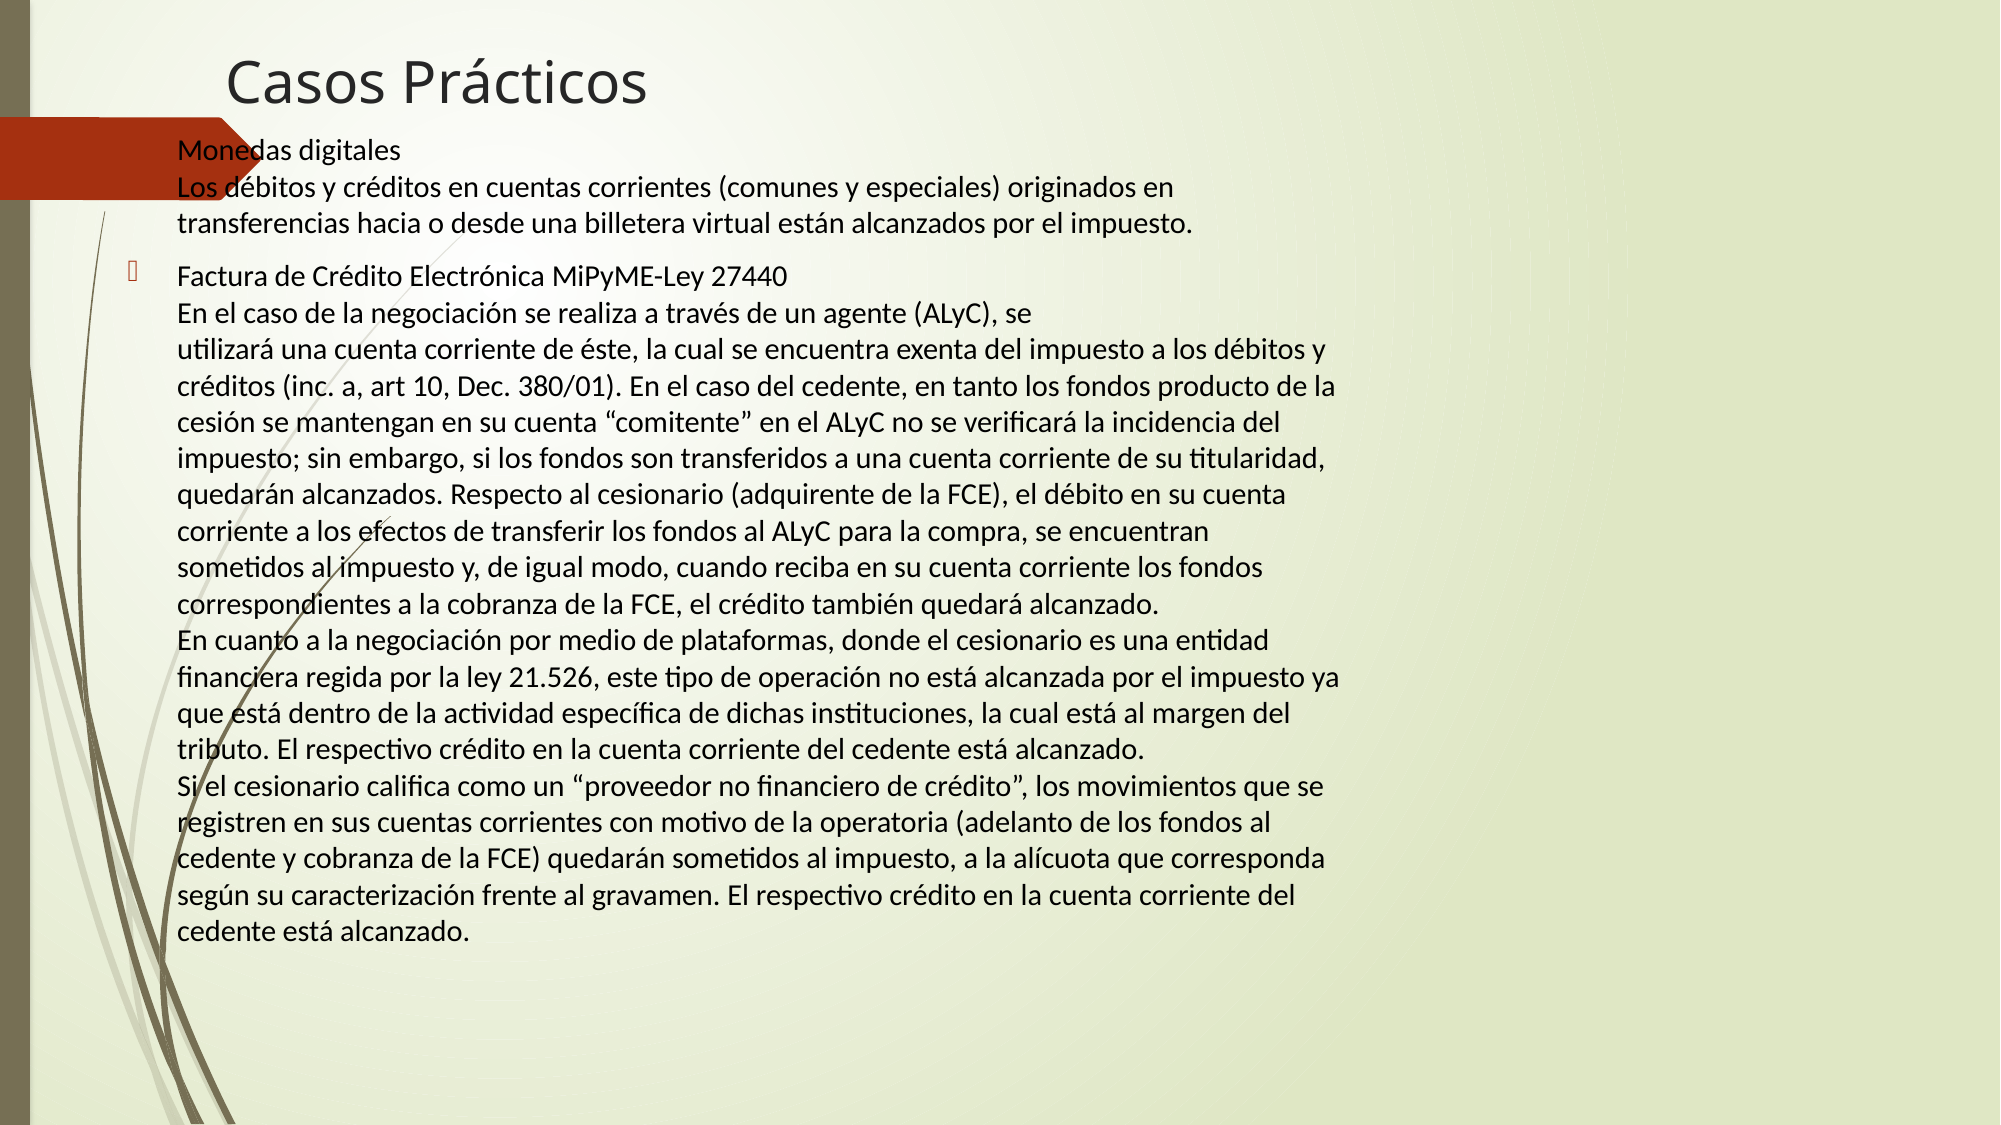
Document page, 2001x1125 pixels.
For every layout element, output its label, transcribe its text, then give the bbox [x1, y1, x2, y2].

title Casos Prácticos [210, 37, 1888, 123]
list Monedas digitales Los débitos y créditos en cuentas corrientes (comunes y especiales) originados en transferencias hacia o desde una billetera virtual están alcanzados por el impuesto. Factura de Crédito Electrónica MiPyME-Ley 27440 En el caso de la negociación se realiza a través de un agente (ALyC), se utilizará una cuenta corriente de éste, la cual se encuentra exenta del impuesto a los débitos y créditos (inc. a, art 10, Dec. 380/01). En el caso del cedente, en tanto los fondos producto de la cesión se mantengan en su cuenta “comitente” en el ALyC no se verificará la incidencia del impuesto; sin embargo, si los fondos son transferidos a una cuenta corriente de su titularidad, quedarán alcanzados. Respecto al cesionario (adquirente de la FCE), el débito en su cuenta corriente a los efectos de transferir los fondos al ALyC para la compra, se encuentran sometidos al impuesto y, de igual modo, cuando reciba en su cuenta corriente los fondos correspondientes a la cobranza de la FCE, el crédito también quedará alcanzado. En cuanto a la negociación por medio de plataformas, donde el cesionario es una entidad financiera regida por la ley 21.526, este tipo de operación no está alcanzada por el impuesto ya que está dentro de la actividad específica de dichas instituciones, la cual está al margen del tributo. El respectivo crédito en la cuenta corriente del cedente está alcanzado. Si el cesionario califica como un “proveedor no financiero de crédito”, los movimientos que se registren en sus cuentas corrientes con motivo de la operatoria (adelanto de los fondos al cedente y cobranza de la FCE) quedarán sometidos al impuesto, a la alícuota que corresponda según su caracterización frente al gravamen. El respectivo crédito en la cuenta corriente del cedente está alcanzado. [112, 123, 1912, 1032]
